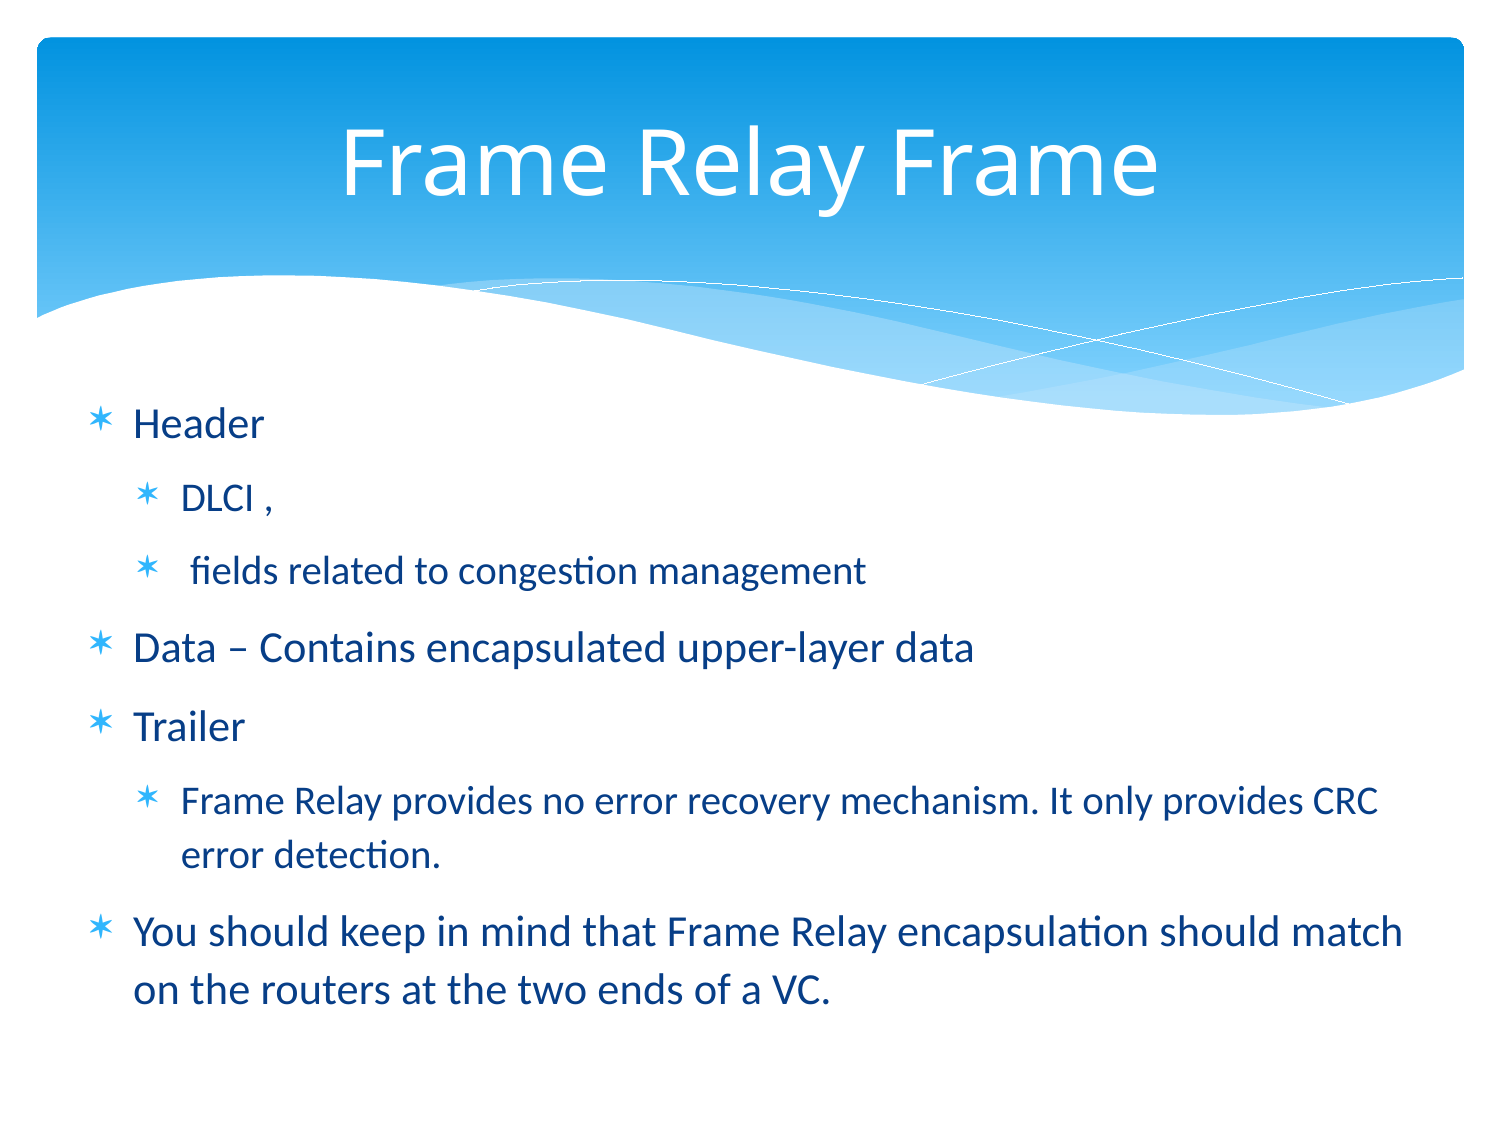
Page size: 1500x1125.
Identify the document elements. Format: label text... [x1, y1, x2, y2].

list Header DLCI , fields related to congestion management Data – Contains encapsulated upper-layer data Trailer Frame Relay provides no error recovery mechanism. It only provides CRC error detection. You should keep in mind that Frame Relay encapsulation should match on the routers at the two ends of a VC. [75, 380, 1468, 1028]
title Frame Relay Frame [75, 55, 1425, 261]
